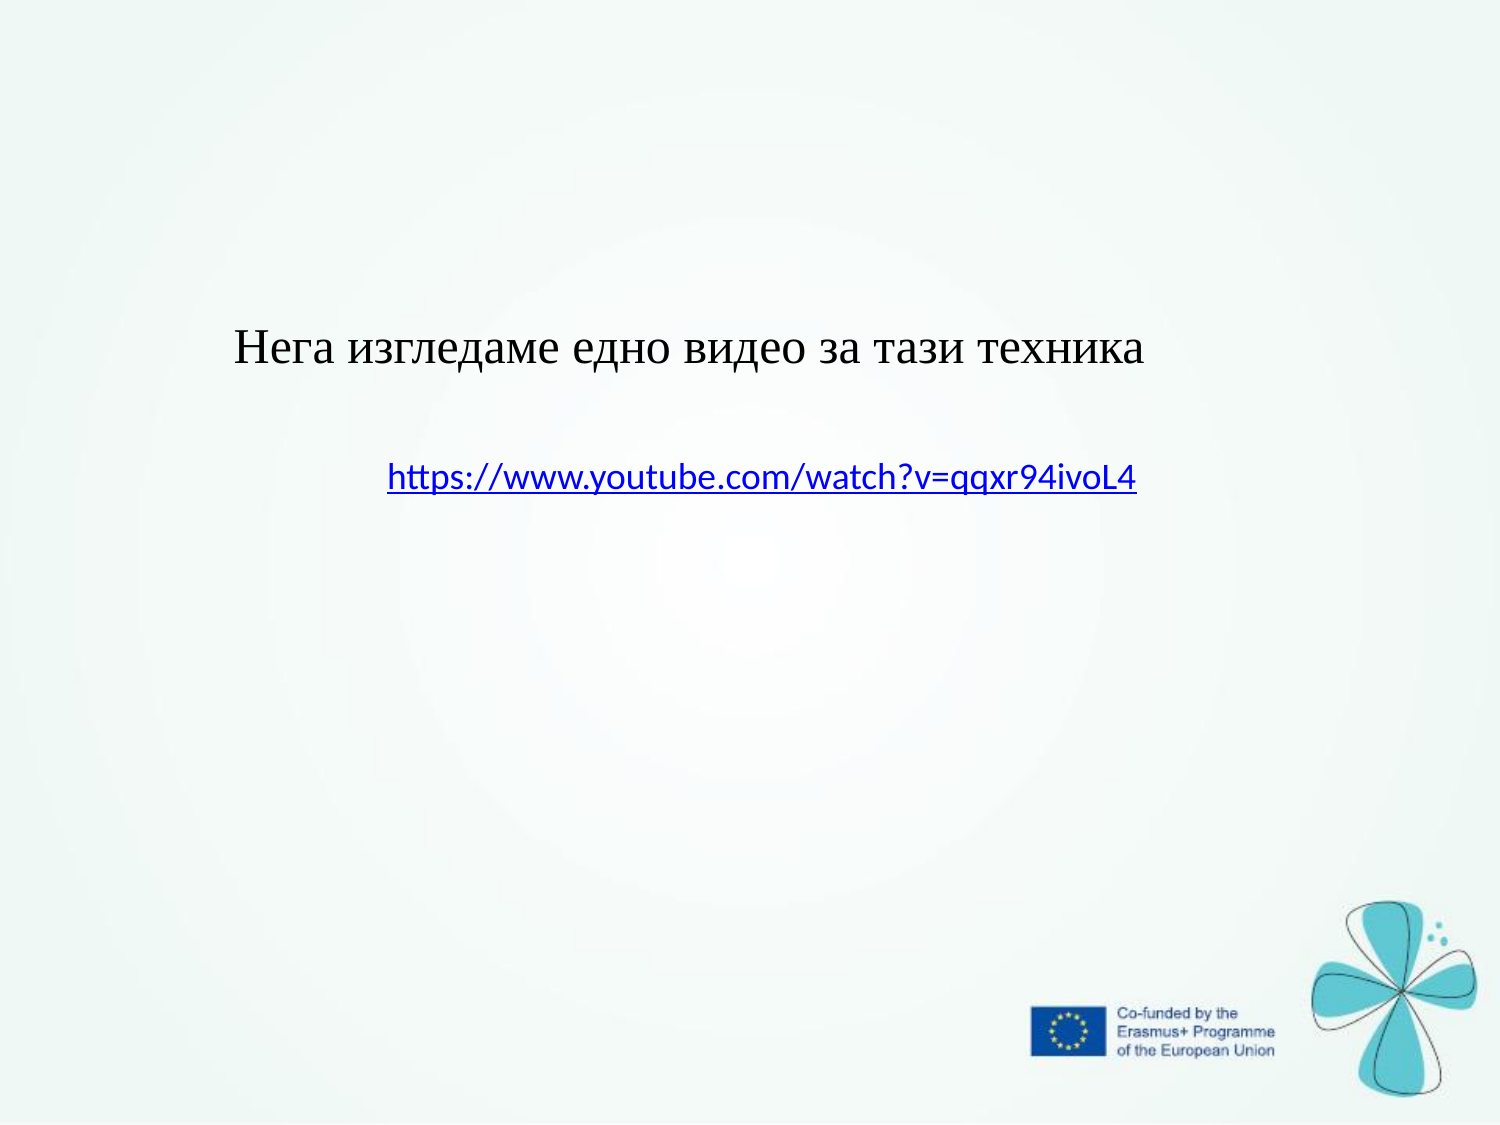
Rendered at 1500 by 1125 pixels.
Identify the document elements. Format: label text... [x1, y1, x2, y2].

picture [0, 0, 1500, 1125]
text_box https://www.youtube.com/watch?v=qqxr94ivoL4 [371, 444, 1291, 505]
text_box Нега изгледаме едно видео за тази техника [218, 305, 1291, 381]
